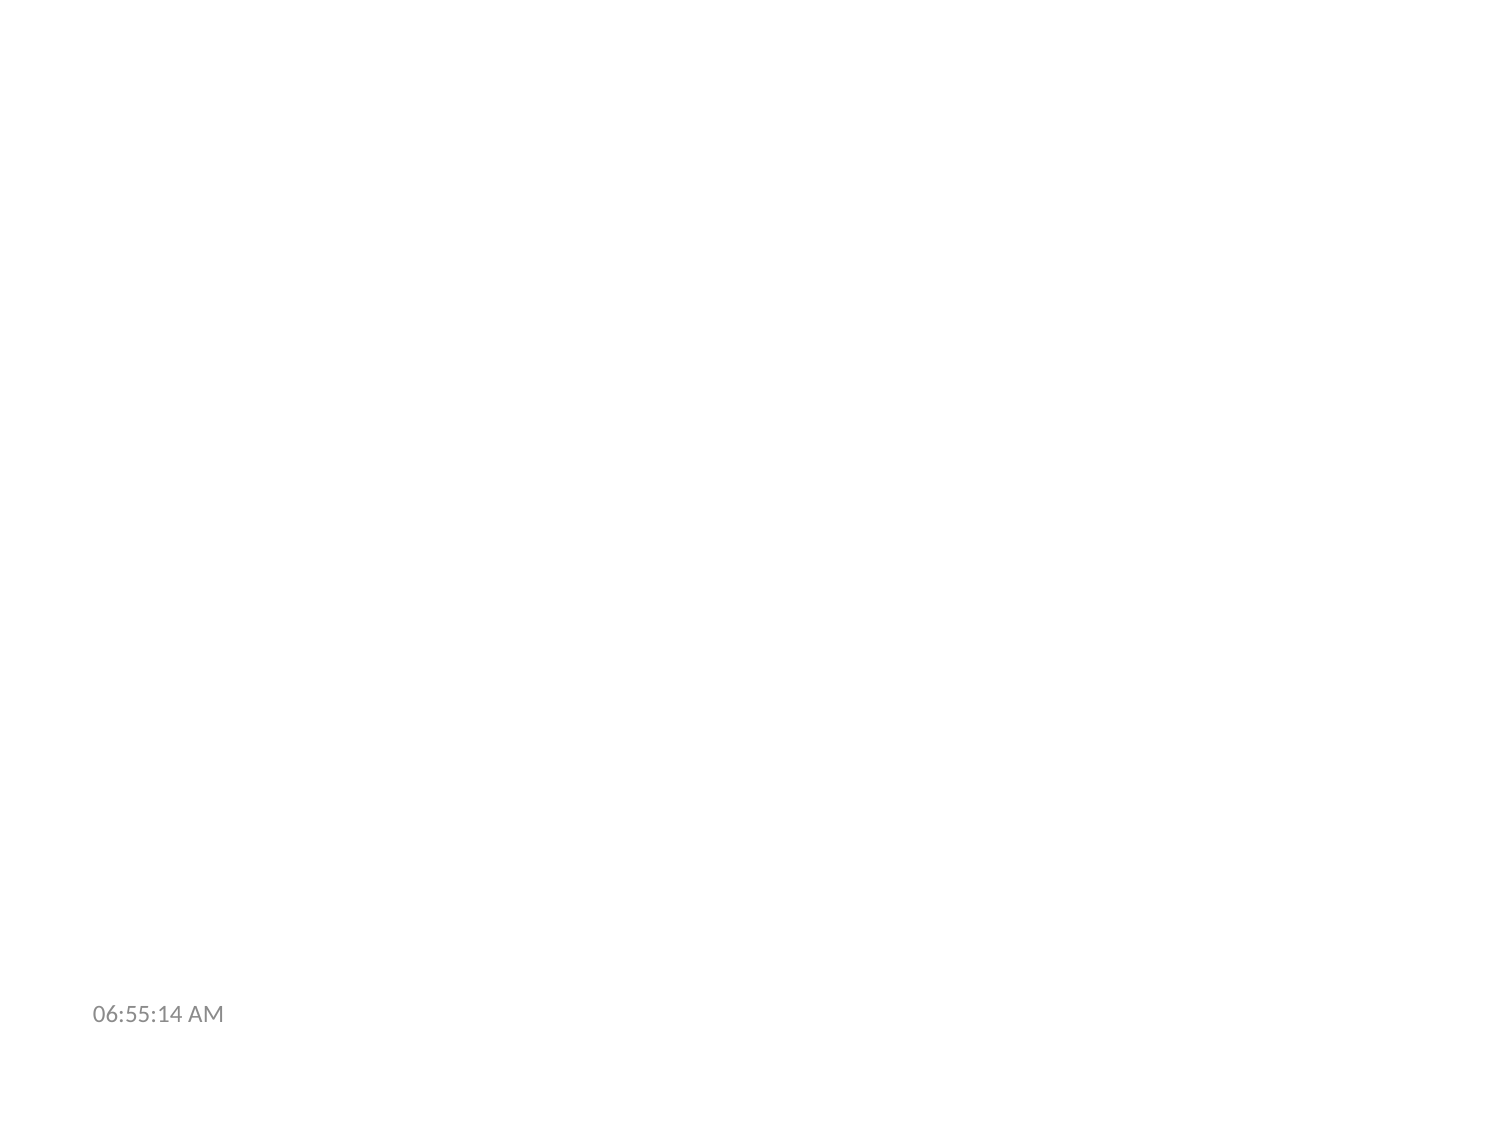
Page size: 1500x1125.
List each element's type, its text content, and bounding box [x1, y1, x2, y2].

text_box 3:35:09 PM [77, 982, 428, 1043]
